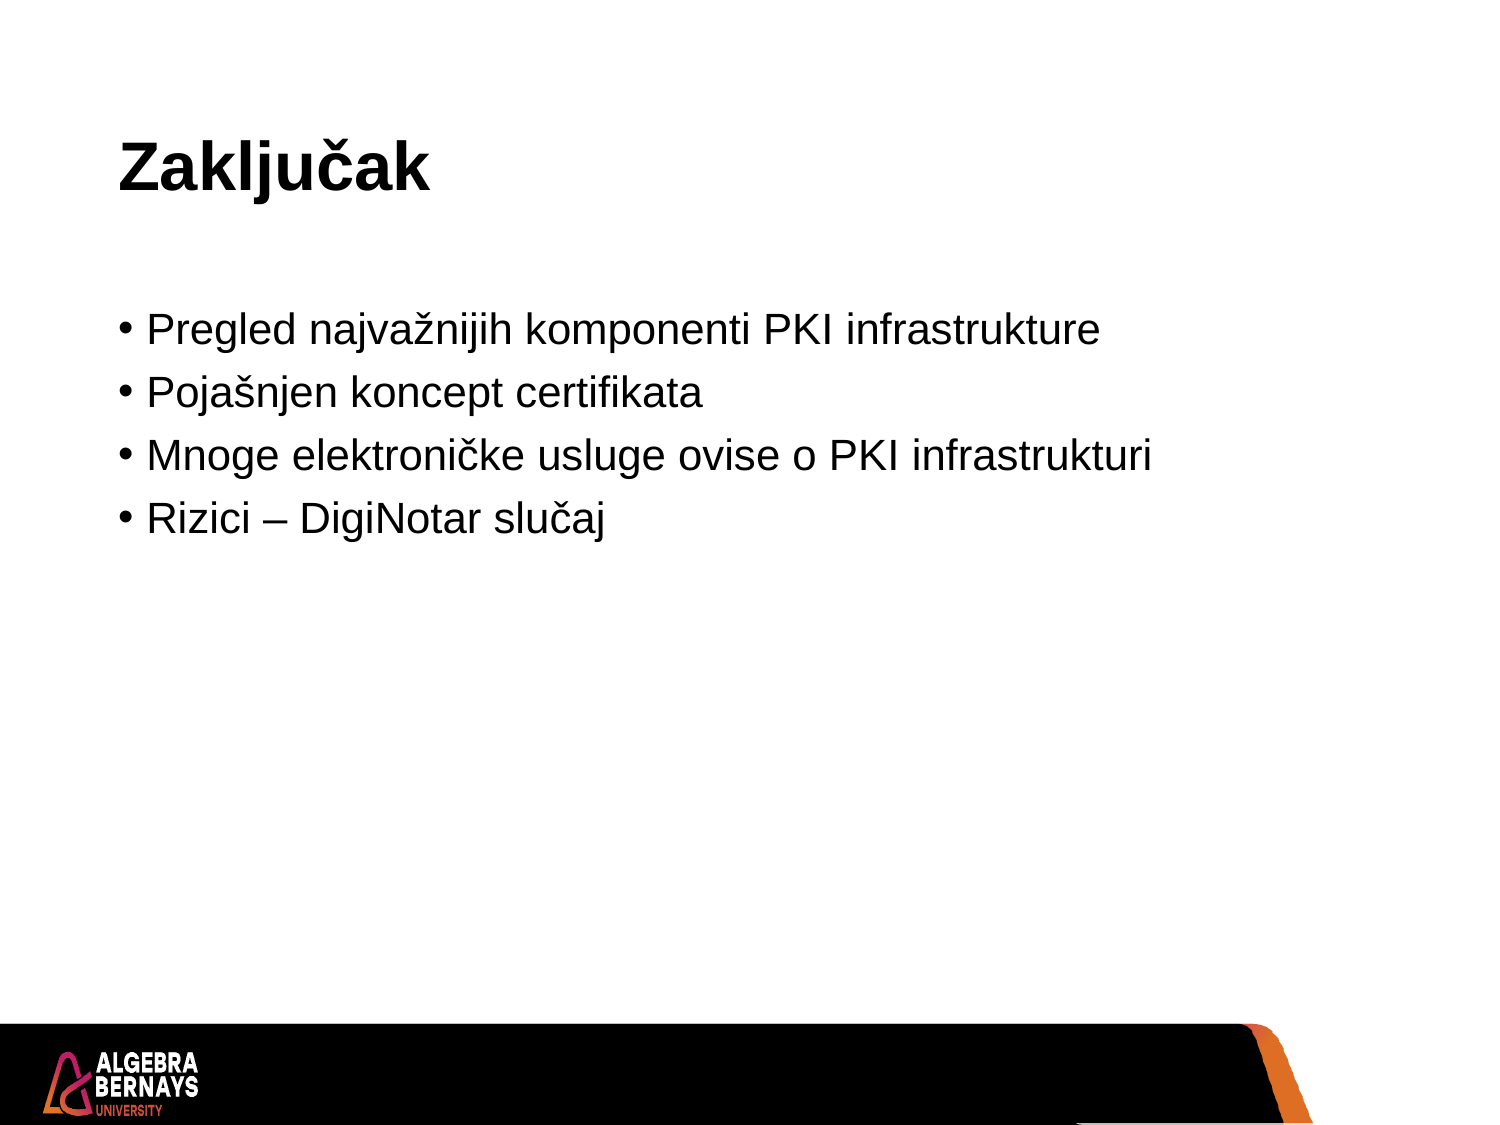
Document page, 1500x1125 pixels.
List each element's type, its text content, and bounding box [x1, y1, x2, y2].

title Zaključak [103, 59, 1397, 278]
picture [0, 1023, 1468, 1125]
list Pregled najvažnijih komponenti PKI infrastrukture Pojašnjen koncept certifikata Mnoge elektroničke usluge ovise o PKI infrastrukturi Rizici – DigiNotar slučaj [103, 299, 1397, 1014]
